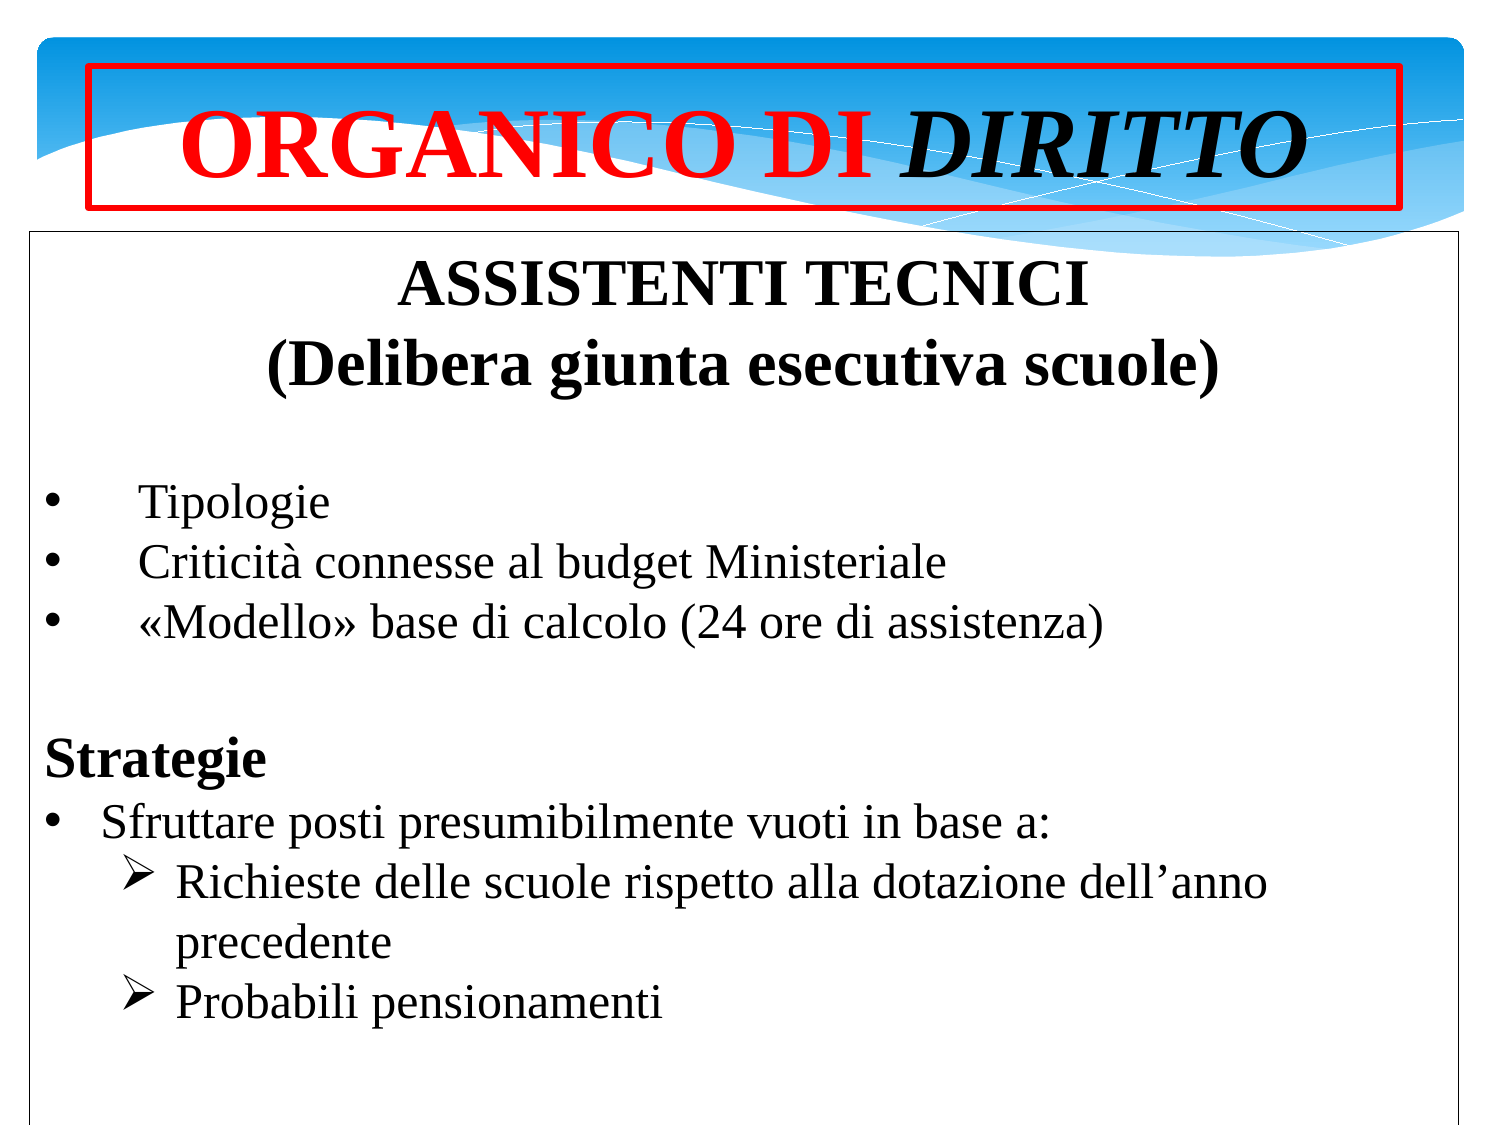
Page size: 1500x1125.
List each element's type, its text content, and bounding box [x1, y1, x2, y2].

text_box ORGANICO DI DIRITTO [87, 65, 1401, 209]
text_box ASSISTENTI TECNICI (Delibera giunta esecutiva scuole) Tipologie Criticità connesse al budget Ministeriale «Modello» base di calcolo (24 ore di assistenza) Strategie Sfruttare posti presumibilmente vuoti in base a: Richieste delle scuole rispetto alla dotazione dell’anno precedente Probabili pensionamenti [29, 231, 1459, 1125]
